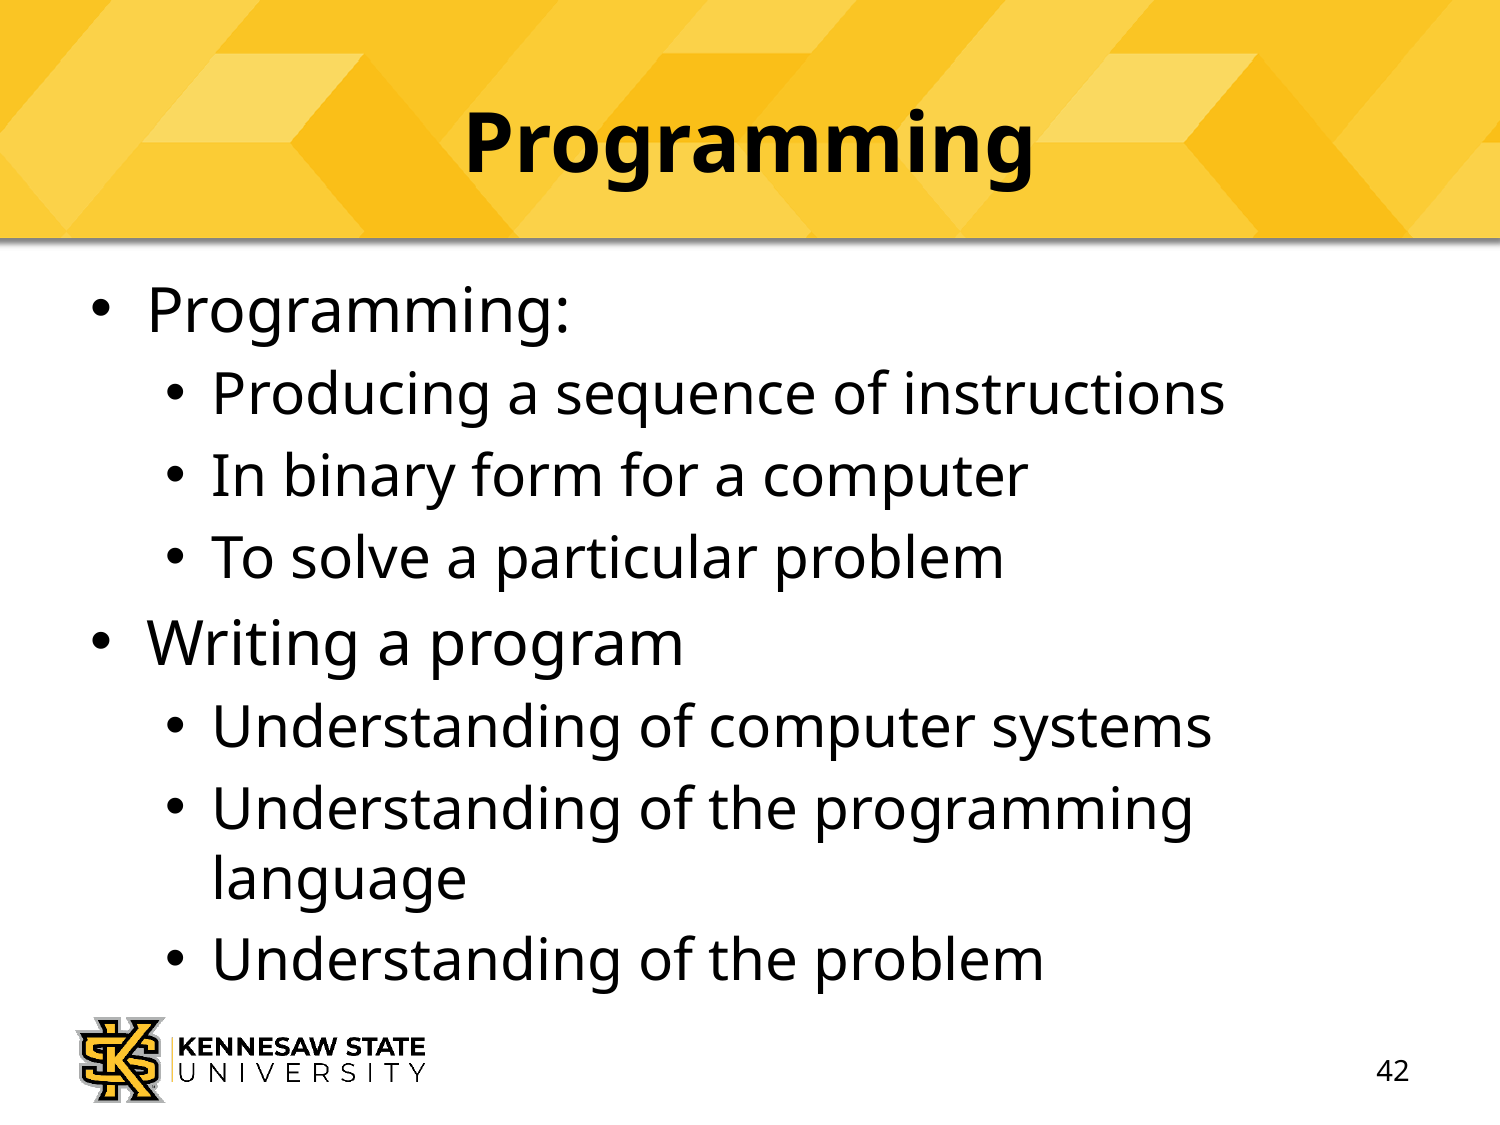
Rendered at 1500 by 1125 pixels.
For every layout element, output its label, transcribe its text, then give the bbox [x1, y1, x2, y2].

picture [75, 1017, 425, 1103]
title Programming [75, 45, 1425, 233]
list Programming: Producing a sequence of instructions In binary form for a computer To solve a particular problem Writing a program Understanding of computer systems Understanding of the programming language Understanding of the problem [75, 262, 1425, 1005]
slide_number 42 [1074, 1042, 1425, 1103]
picture [0, 0, 1500, 251]
